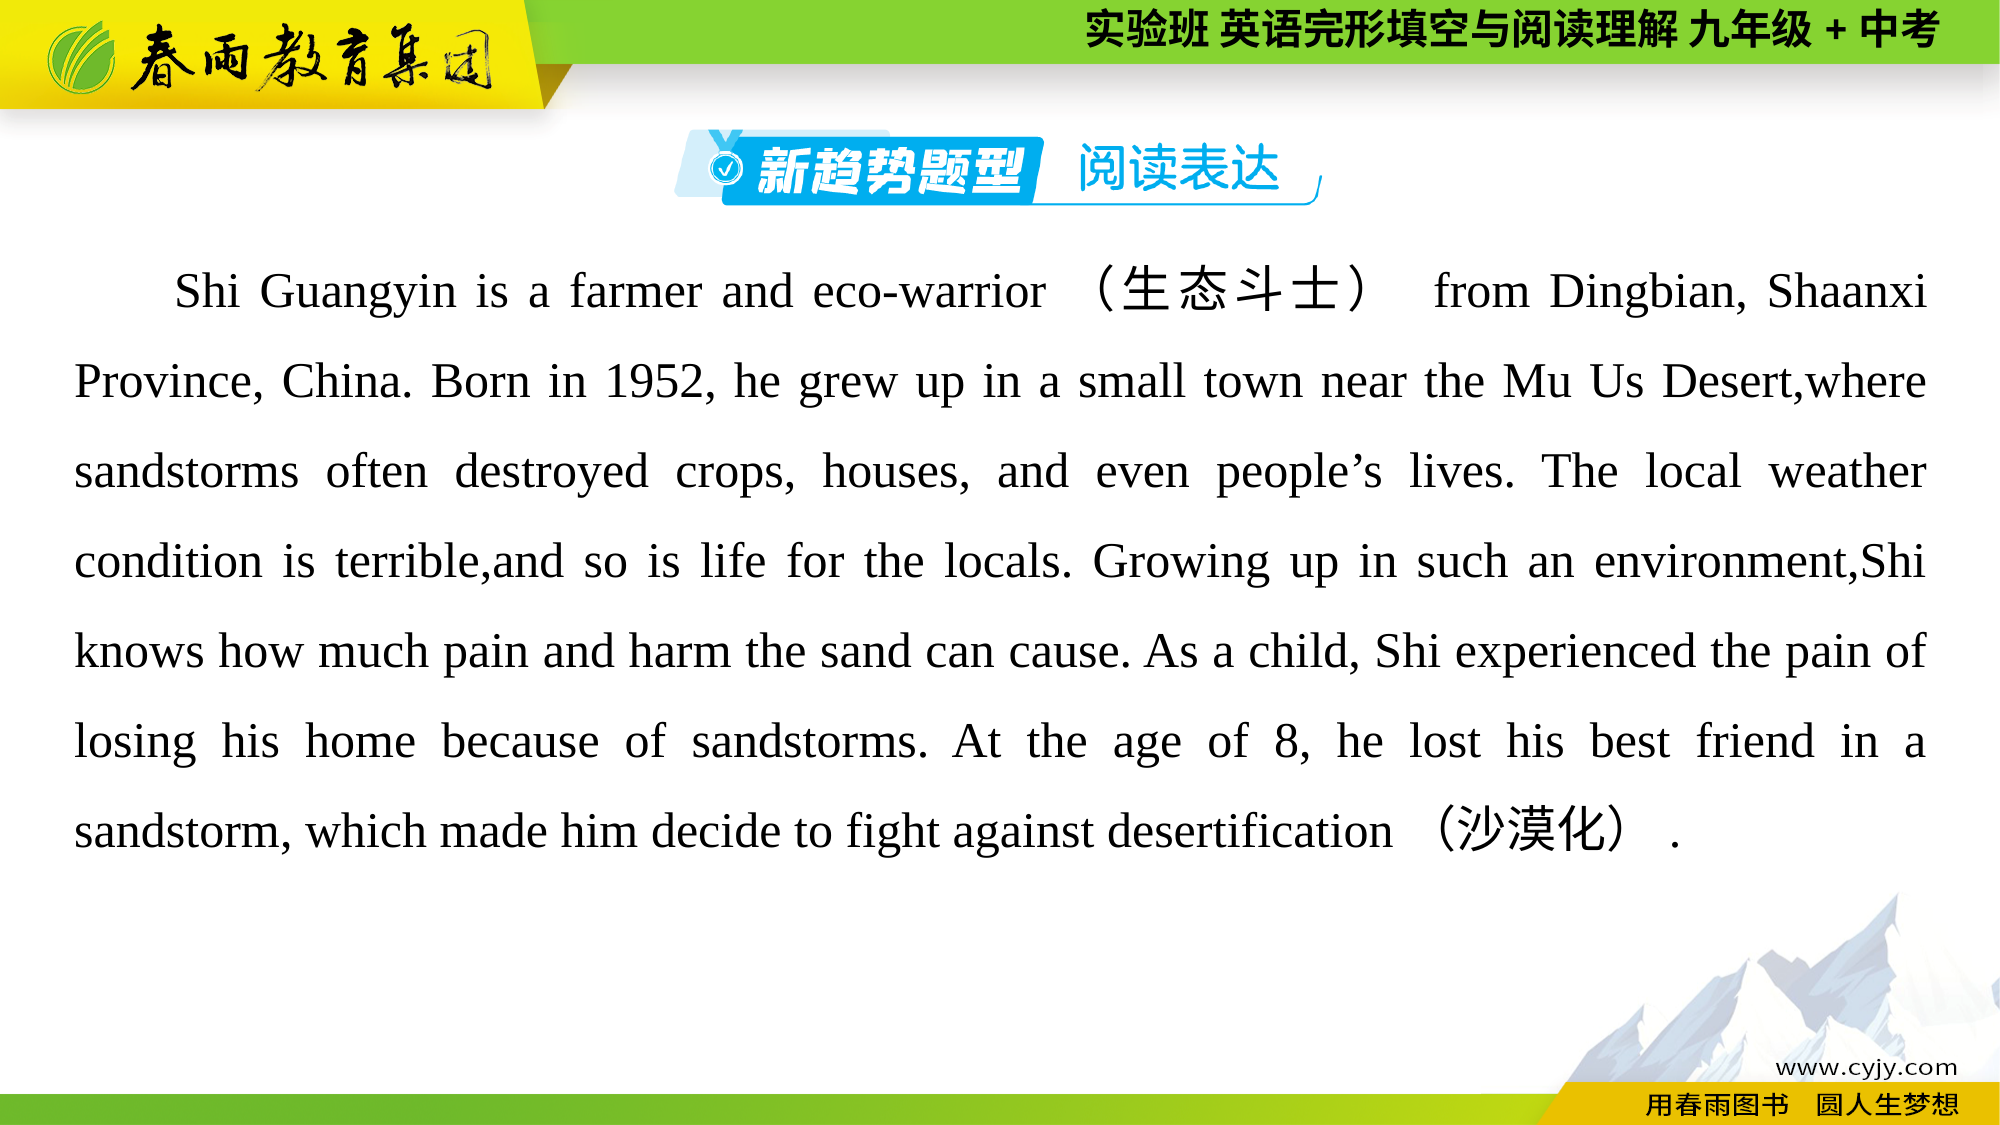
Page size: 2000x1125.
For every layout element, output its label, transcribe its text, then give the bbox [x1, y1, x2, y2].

picture [0, 0, 2000, 1125]
list Shi Guangyin is a farmer and eco-warrior（生态斗士） from Dingbian, Shaanxi Province, China. Born in 1952, he grew up in a small town near the Mu Us Desert,where sandstorms often destroyed crops, houses, and even people’s lives. The local weather condition is terrible,and so is life for the locals. Growing up in such an environment,Shi knows how much pain and harm the sand can cause. As a child, Shi experienced the pain of losing his home because of sandstorms. At the age of 8, he lost his best friend in a sandstorm, which made him decide to fight against desertification（沙漠化）. [59, 220, 1944, 872]
